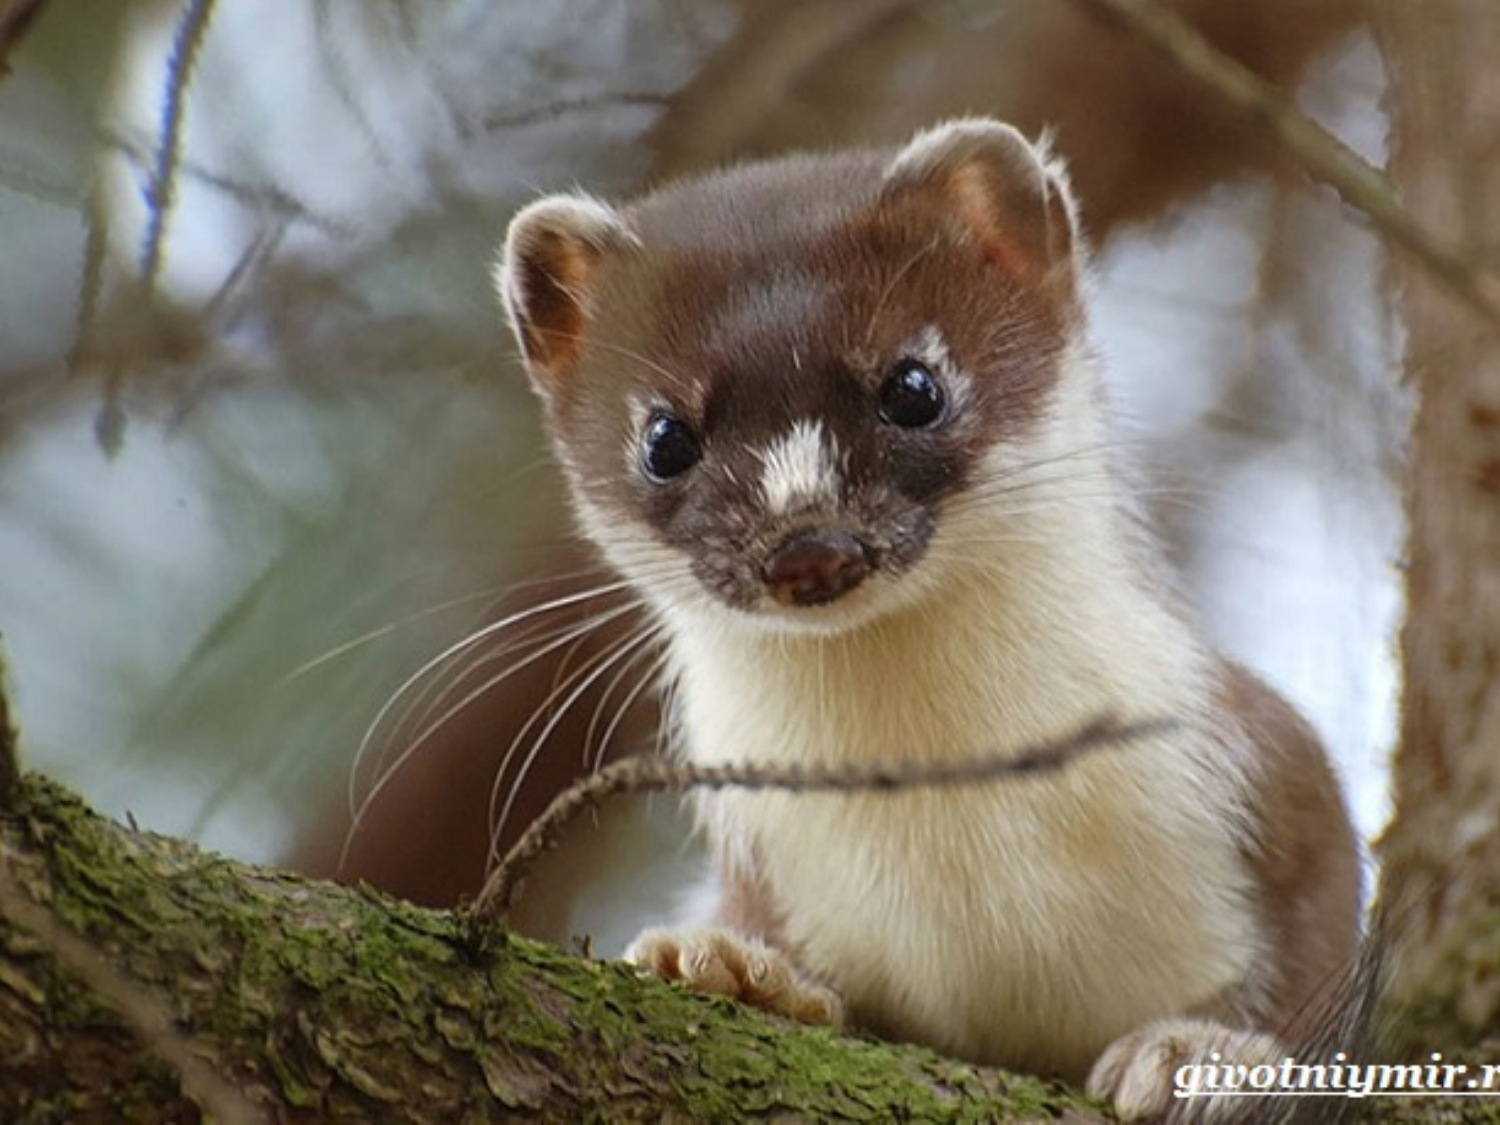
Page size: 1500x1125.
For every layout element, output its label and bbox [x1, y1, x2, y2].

list [0, 0, 1500, 1125]
